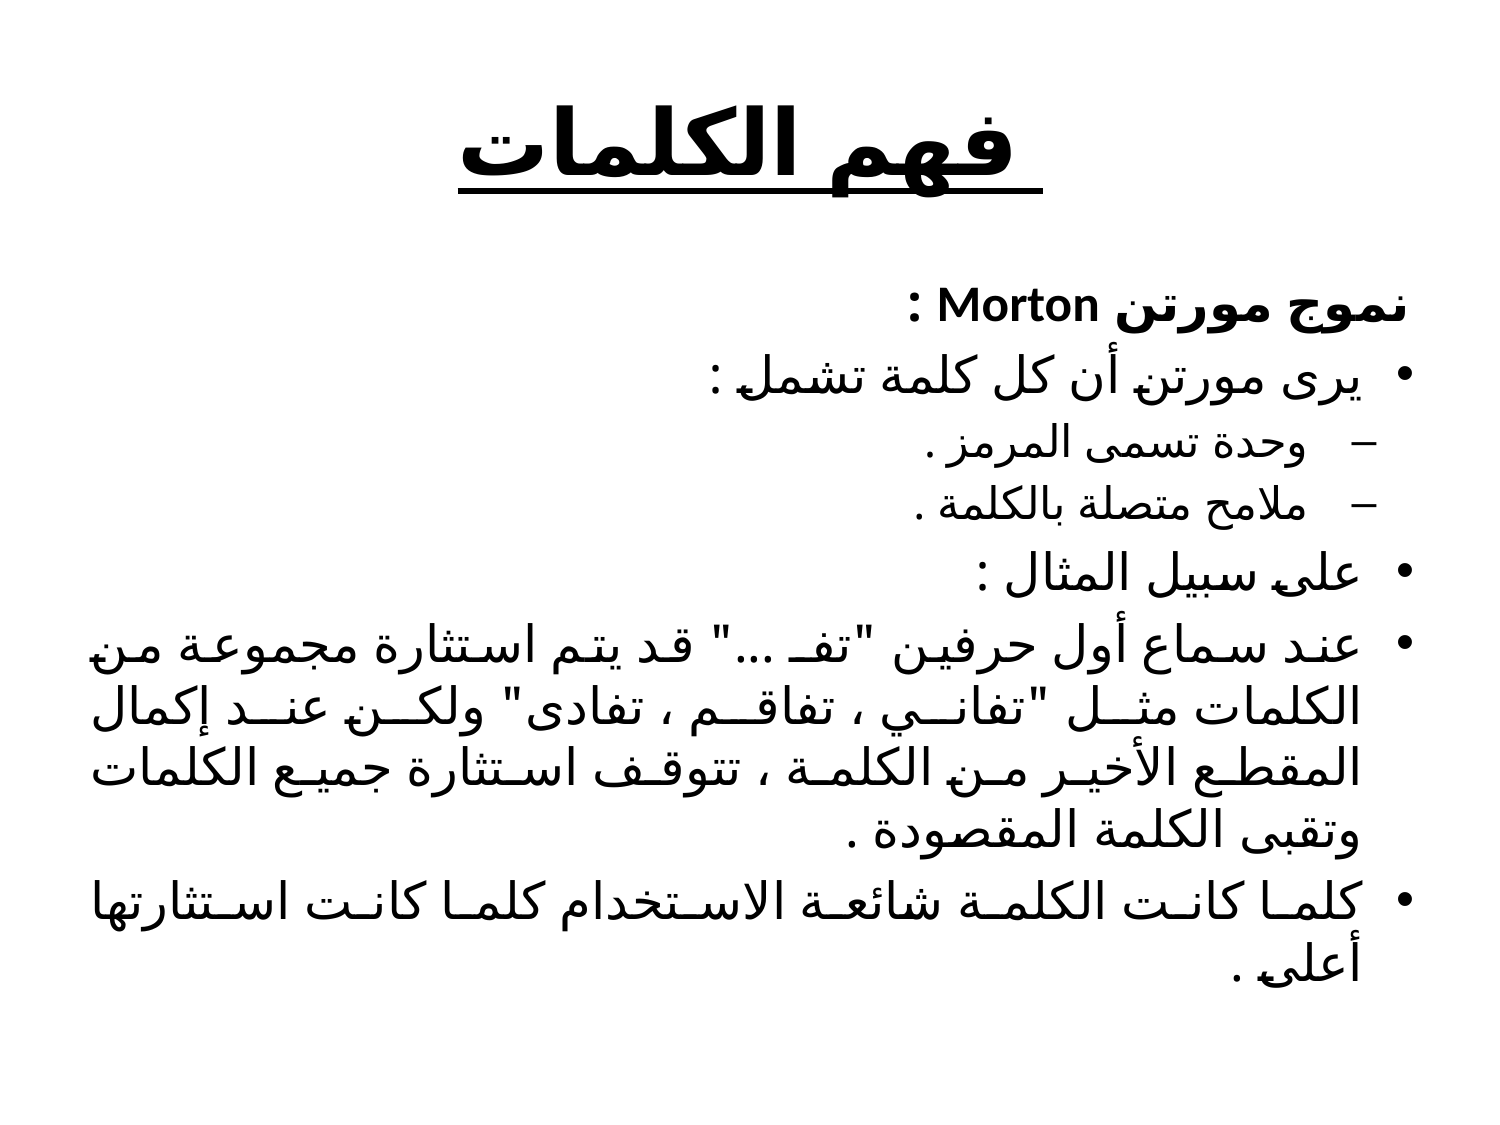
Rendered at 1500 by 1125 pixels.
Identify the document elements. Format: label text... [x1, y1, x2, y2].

title فهم الكلمات [75, 45, 1425, 233]
list نموج مورتن Morton : يرى مورتن أن كل كلمة تشمل : وحدة تسمى المرمز . ملامح متصلة بالكلمة . على سبيل المثال : عند سماع أول حرفين "تفـ ..." قد يتم استثارة مجموعة من الكلمات مثل "تفاني ، تفاقم ، تفادى" ولكن عند إكمال المقطع الأخير من الكلمة ، تتوقف استثارة جميع الكلمات وتقبى الكلمة المقصودة . كلما كانت الكلمة شائعة الاستخدام كلما كانت استثارتها أعلى . [75, 262, 1425, 1005]
